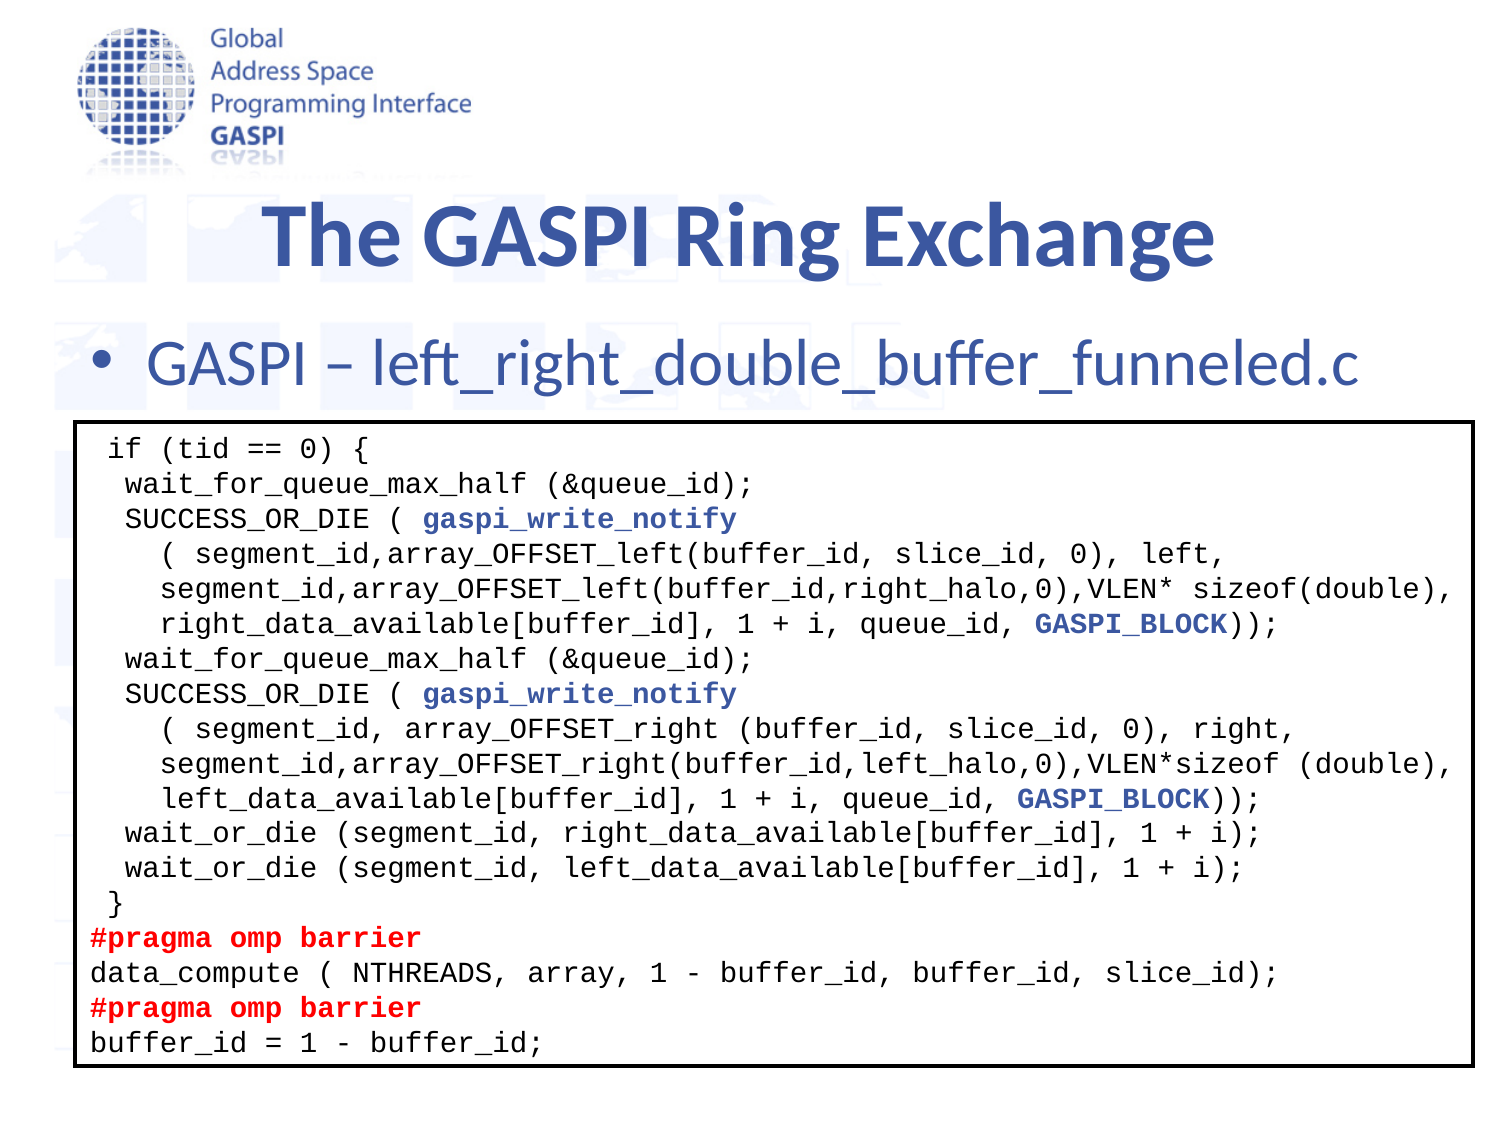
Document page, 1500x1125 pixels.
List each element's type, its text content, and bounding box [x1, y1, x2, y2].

title The GASPI Ring Exchange [74, 148, 1426, 310]
text_box if (tid == 0) { wait_for_queue_max_half (&queue_id); SUCCESS_OR_DIE ( gaspi_write_notify ( segment_id,array_OFFSET_left(buffer_id, slice_id, 0), left, segment_id,array_OFFSET_left(buffer_id,right_halo,0),VLEN* sizeof(double), right_data_available[buffer_id], 1 + i, queue_id, GASPI_BLOCK)); wait_for_queue_max_half (&queue_id); SUCCESS_OR_DIE ( gaspi_write_notify ( segment_id, array_OFFSET_right (buffer_id, slice_id, 0), right, segment_id,array_OFFSET_right(buffer_id,left_halo,0),VLEN*sizeof (double), left_data_available[buffer_id], 1 + i, queue_id, GASPI_BLOCK)); wait_or_die (segment_id, right_data_available[buffer_id], 1 + i); wait_or_die (segment_id, left_data_available[buffer_id], 1 + i); } #pragma omp barrier data_compute ( NTHREADS, array, 1 - buffer_id, buffer_id, slice_id); #pragma omp barrier buffer_id = 1 - buffer_id; [73, 420, 1475, 1068]
list GASPI – left_right_double_buffer_funneled.c [74, 310, 1426, 420]
picture [0, 0, 1500, 1070]
